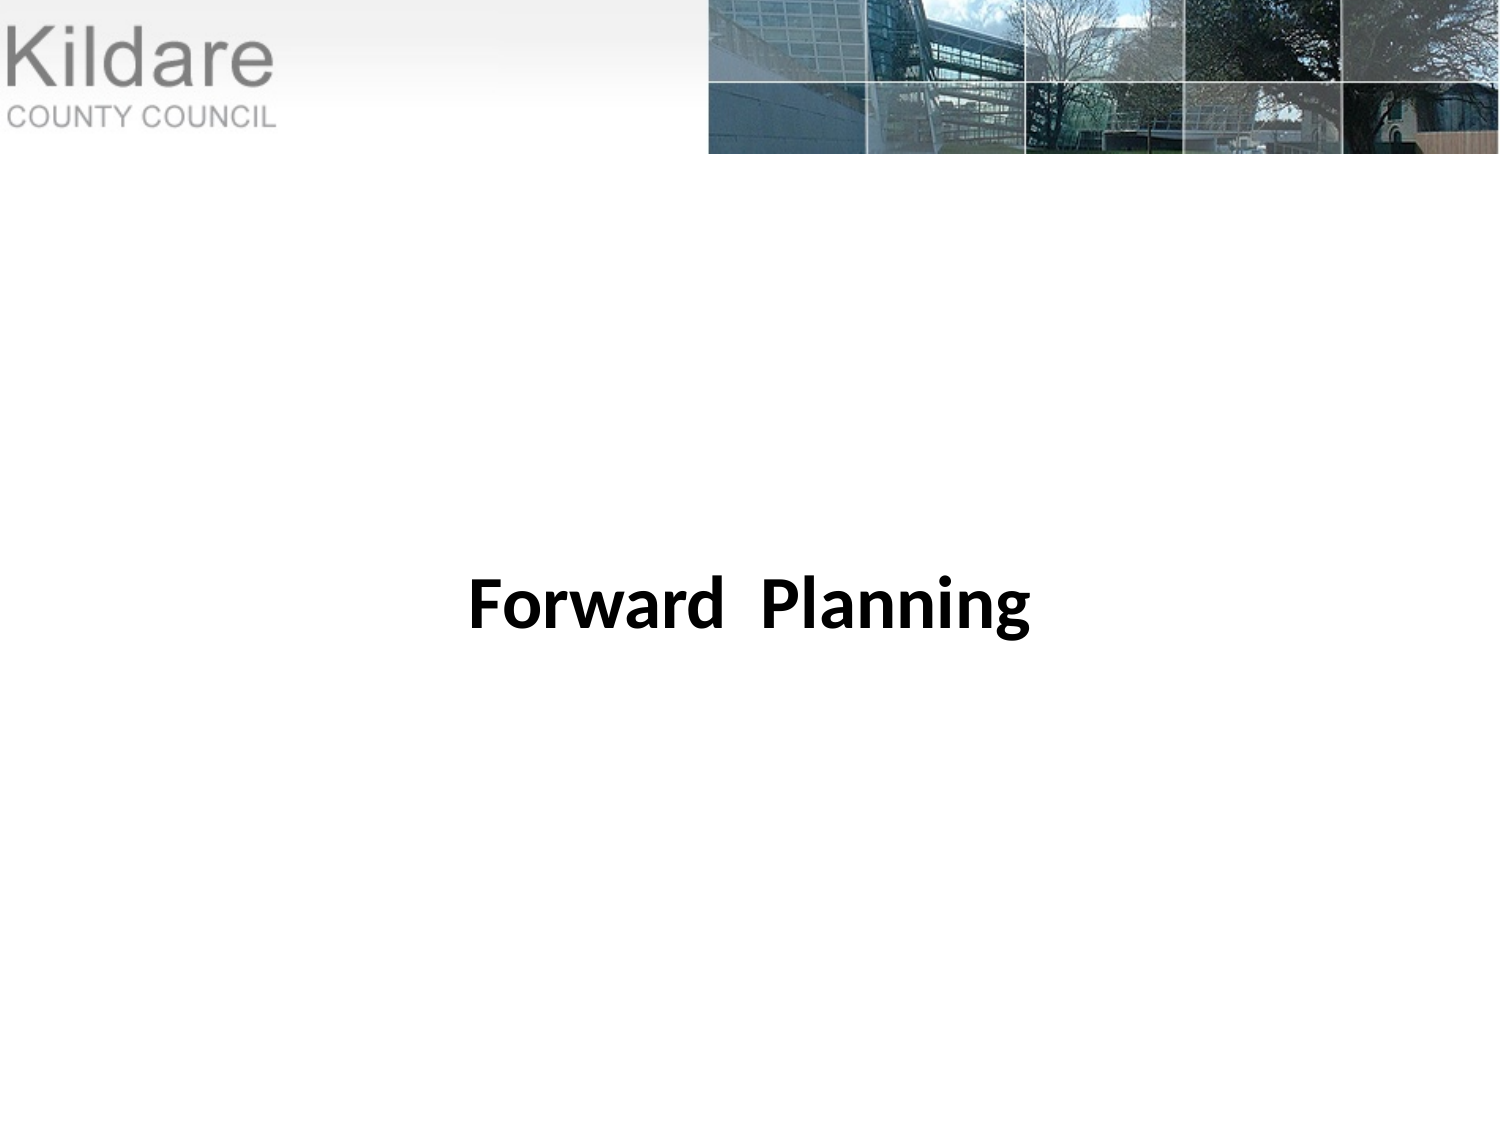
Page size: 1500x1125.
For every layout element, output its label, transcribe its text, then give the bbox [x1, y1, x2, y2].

text_box Forward Planning [53, 326, 1447, 927]
picture [0, 0, 1500, 154]
